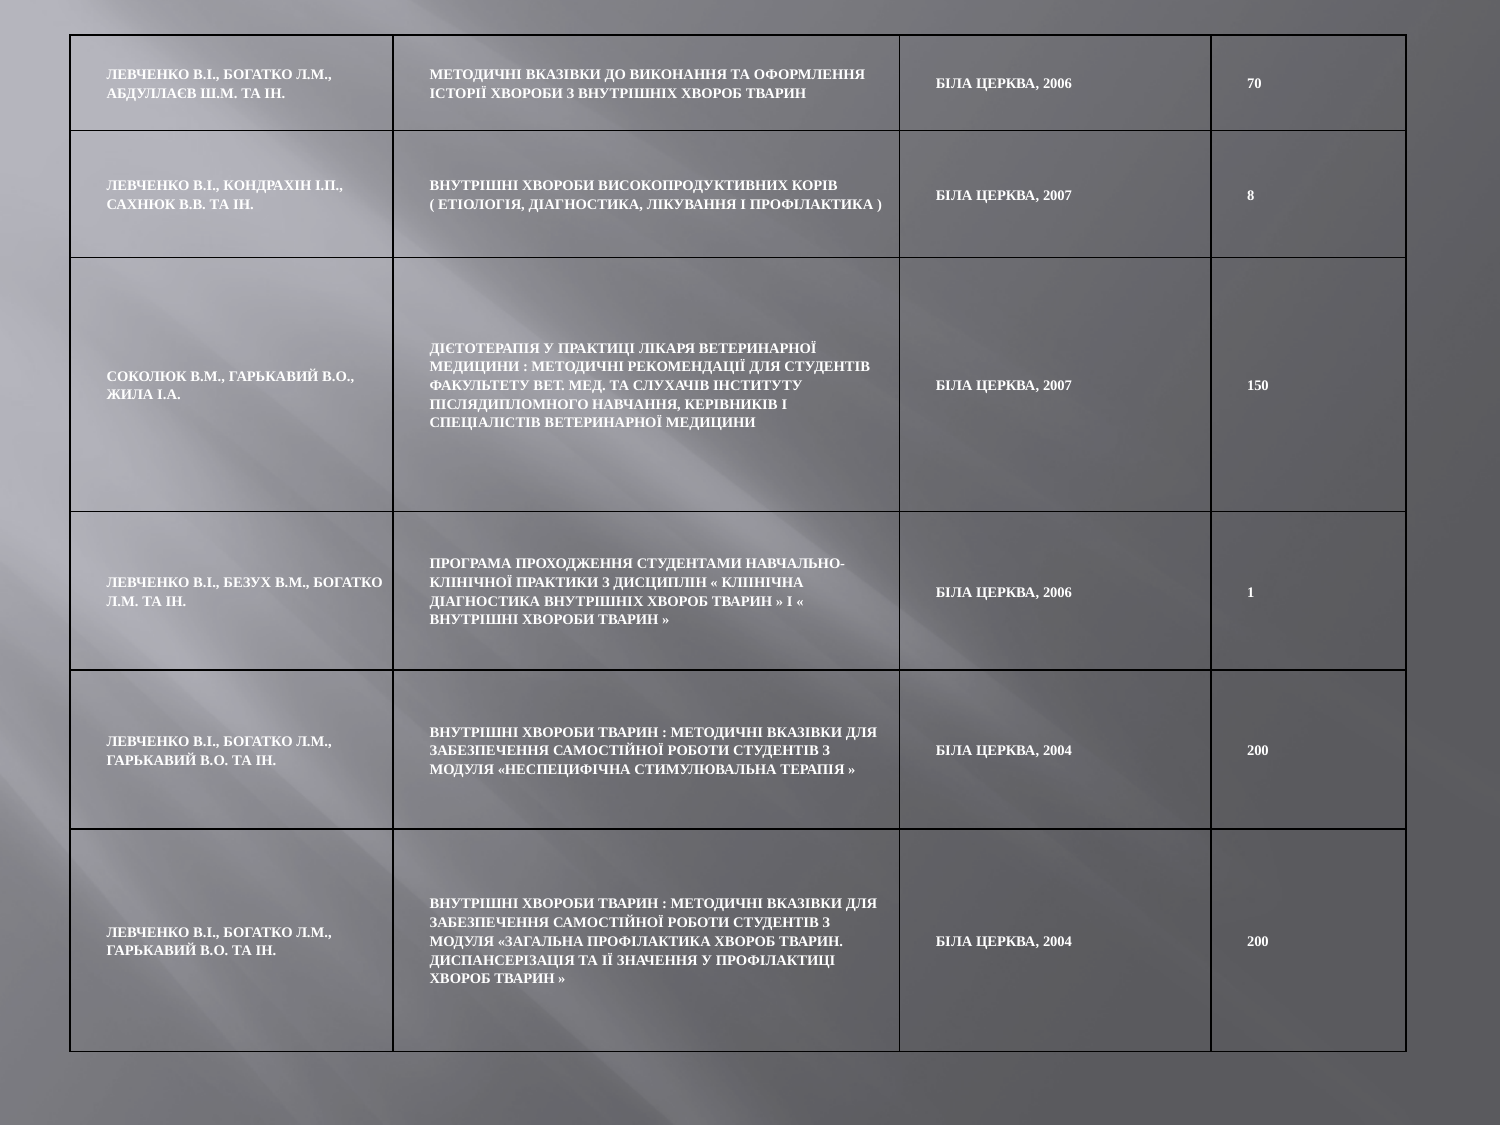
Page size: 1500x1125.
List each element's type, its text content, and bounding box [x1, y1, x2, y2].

table_header Левченко В.І., Богатко Л.М., Абдуллаєв Ш.М. та ін. [71, 36, 392, 130]
table_header 70 [1212, 36, 1405, 130]
table_cell внутрішні хвороби тварин : методичні вказівки для забезпечення самостійної роботи студентів з модуля «неспецифічна стимулювальна терапія » [394, 671, 899, 828]
table_cell біла церква, 2004 [900, 830, 1210, 1051]
table_cell внутрішні хвороби тварин : методичні вказівки для забезпечення самостійної роботи студентів з модуля «загальна профілактика хвороб тварин. диспансерізація та ії значення у профілактиці хвороб тварин » [394, 830, 899, 1051]
table_cell Програма проходження студентами навчально-клінічної практики з дисциплін « кліінічна діагностика внутрішніх хвороб тварин » і « Внутрішні хвороби тварин » [394, 512, 899, 669]
table_cell Біла Церква, 2007 [900, 131, 1210, 257]
table_cell 200 [1212, 830, 1405, 1051]
table_cell левченко В.І., богатко л.м., гарькавий в.о. та ін. [71, 671, 392, 828]
table_cell Левченко В.І., Кондрахін І.П., Сахнюк В.В. та ін. [71, 131, 392, 257]
table_cell 1 [1212, 512, 1405, 669]
table_header Біла церква, 2006 [900, 36, 1210, 130]
table_cell 8 [1212, 131, 1405, 257]
table_cell Соколюк в.М., Гарькавий В.О., Жила І.А. [71, 258, 392, 511]
table_cell Внутрішні хвороби високопродуктивних корів ( етіологія, діагностика, лікування і профілактика ) [394, 131, 899, 257]
table_cell біла церква, 2004 [900, 671, 1210, 828]
table_cell 150 [1212, 258, 1405, 511]
table_cell Біла Церква, 2007 [900, 258, 1210, 511]
table_cell Левченко В.І., Безух В.М., Богатко Л.М. та ін. [71, 512, 392, 669]
table_header Методичні вказівки до виконання та оформлення історії хвороби з внутрішніх хвороб тварин [394, 36, 899, 130]
table_cell біла церква, 2006 [900, 512, 1210, 669]
table_cell Дієтотерапія у практиці лікаря ветеринарної медицини : методичні рекомендації для студентів факультету вет. мед. та слухачів інституту післядипломного навчання, керівників і спеціалістів ветеринарної медицини [394, 258, 899, 511]
table_cell 200 [1212, 671, 1405, 828]
table_cell Левченко в.І., Богатко Л.М., Гарькавий В.О. та ін. [71, 830, 392, 1051]
